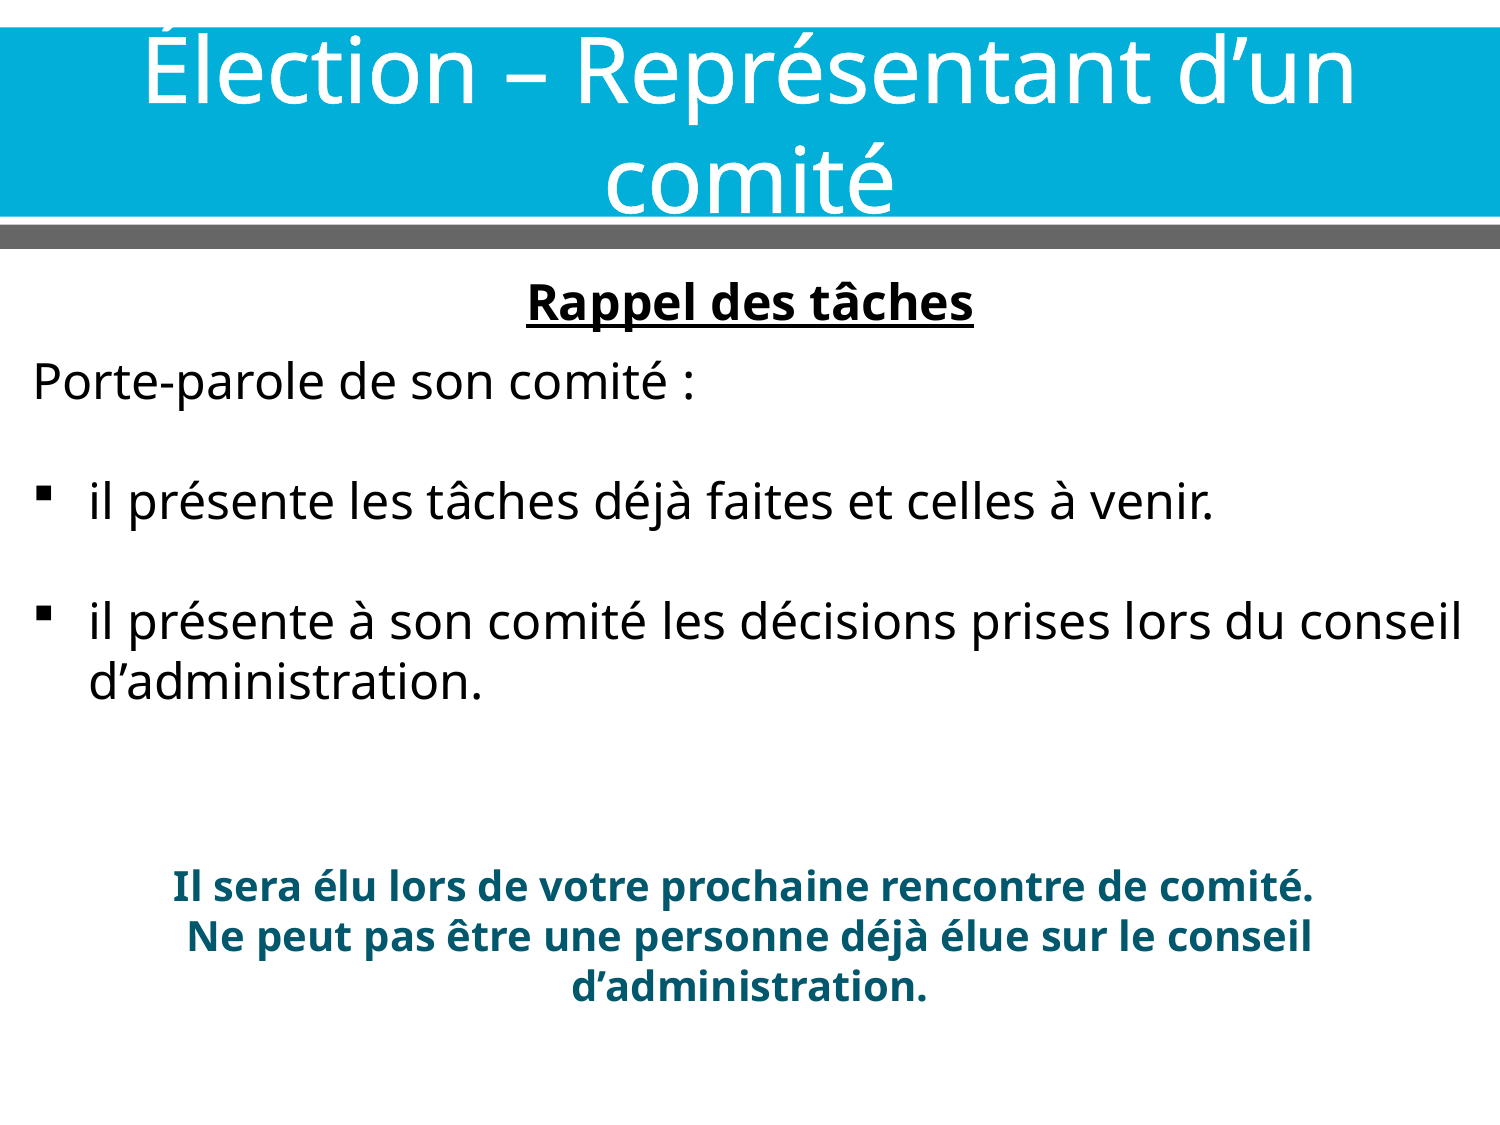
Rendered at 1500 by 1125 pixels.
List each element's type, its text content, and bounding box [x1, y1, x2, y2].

title Élection – Représentant d’un comité [0, 29, 1500, 213]
text_box Rappel des tâches Porte-parole de son comité : il présente les tâches déjà faites et celles à venir. il présente à son comité les décisions prises lors du conseil d’administration. Il sera élu lors de votre prochaine rencontre de comité. Ne peut pas être une personne déjà élue sur le conseil d’administration. [17, 262, 1483, 1068]
